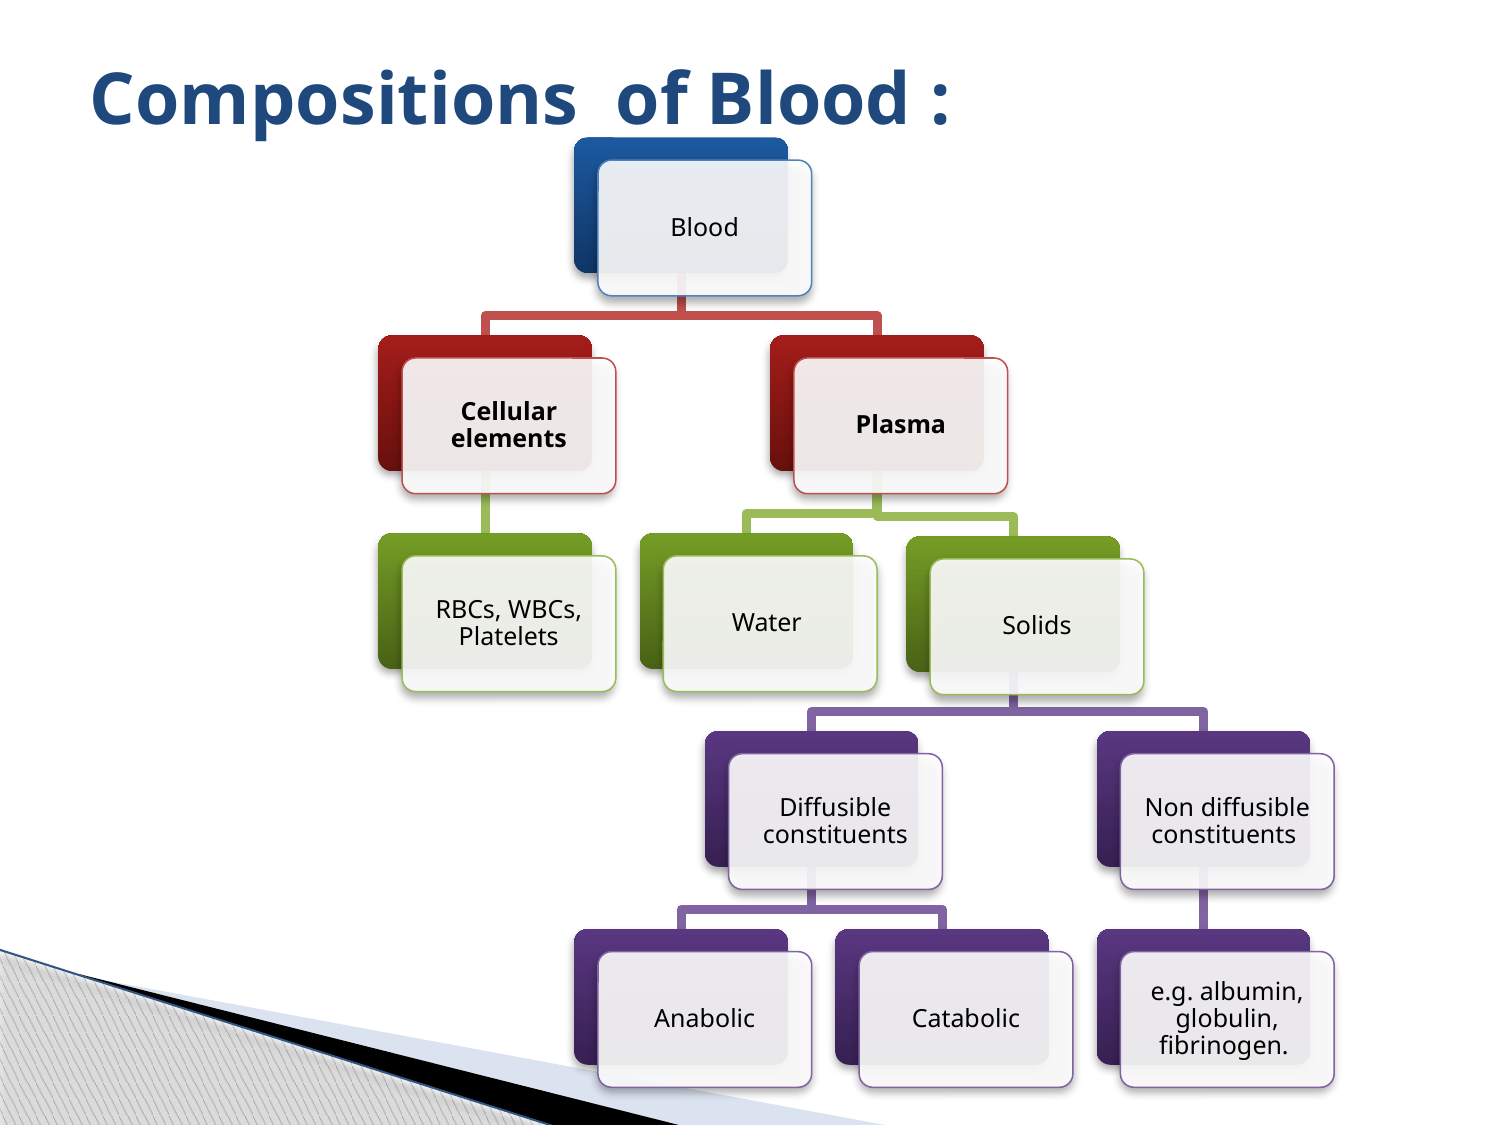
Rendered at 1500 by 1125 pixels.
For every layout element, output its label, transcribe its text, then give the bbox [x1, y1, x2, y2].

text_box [37, 137, 1500, 1088]
title Compositions of Blood : [75, 45, 1425, 137]
